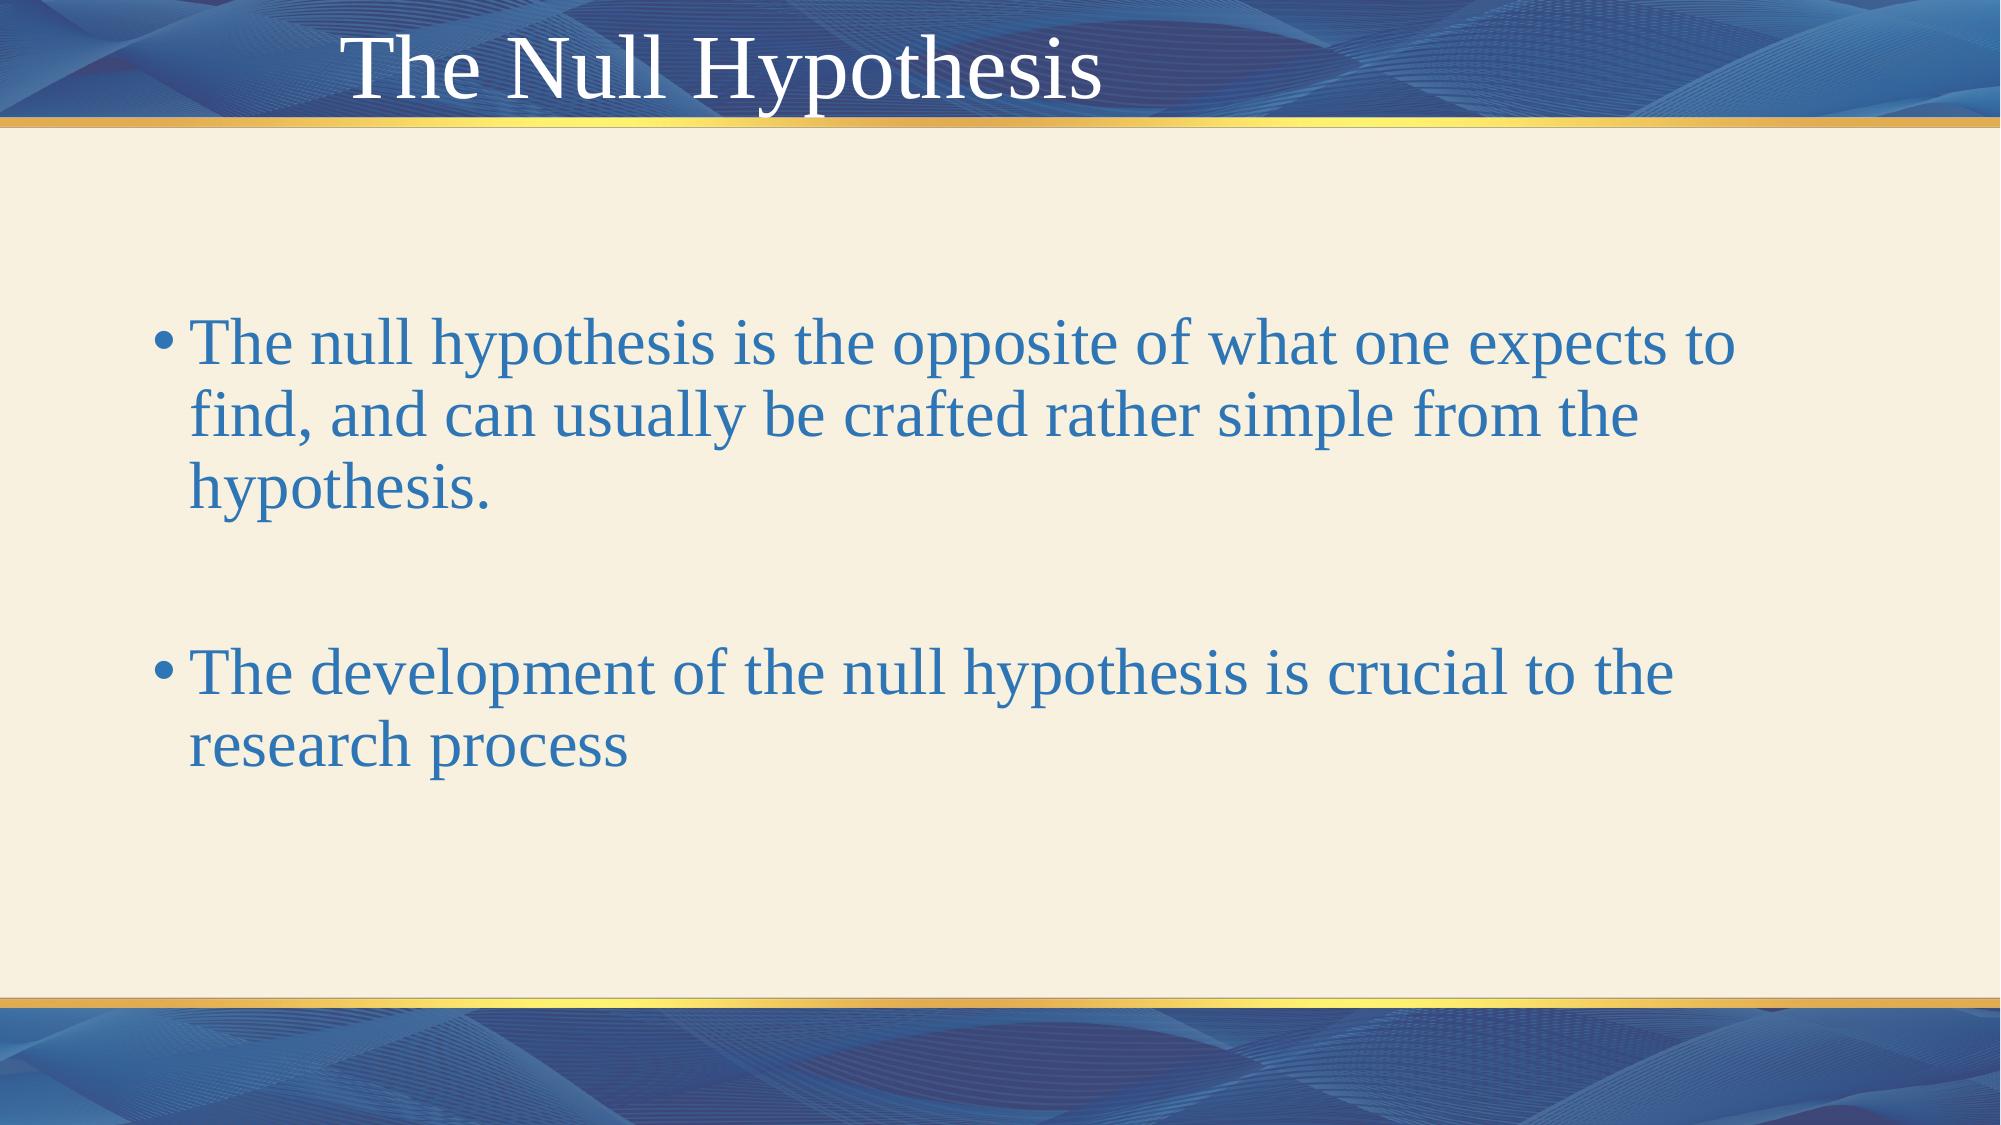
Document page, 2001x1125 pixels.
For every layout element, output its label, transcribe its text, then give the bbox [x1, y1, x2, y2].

title The Null Hypothesis [324, 0, 1675, 138]
picture [0, 0, 2001, 1125]
list The null hypothesis is the opposite of what one expects to find, and can usually be crafted rather simple from the hypothesis. The development of the null hypothesis is crucial to the research process [137, 299, 1863, 1014]
